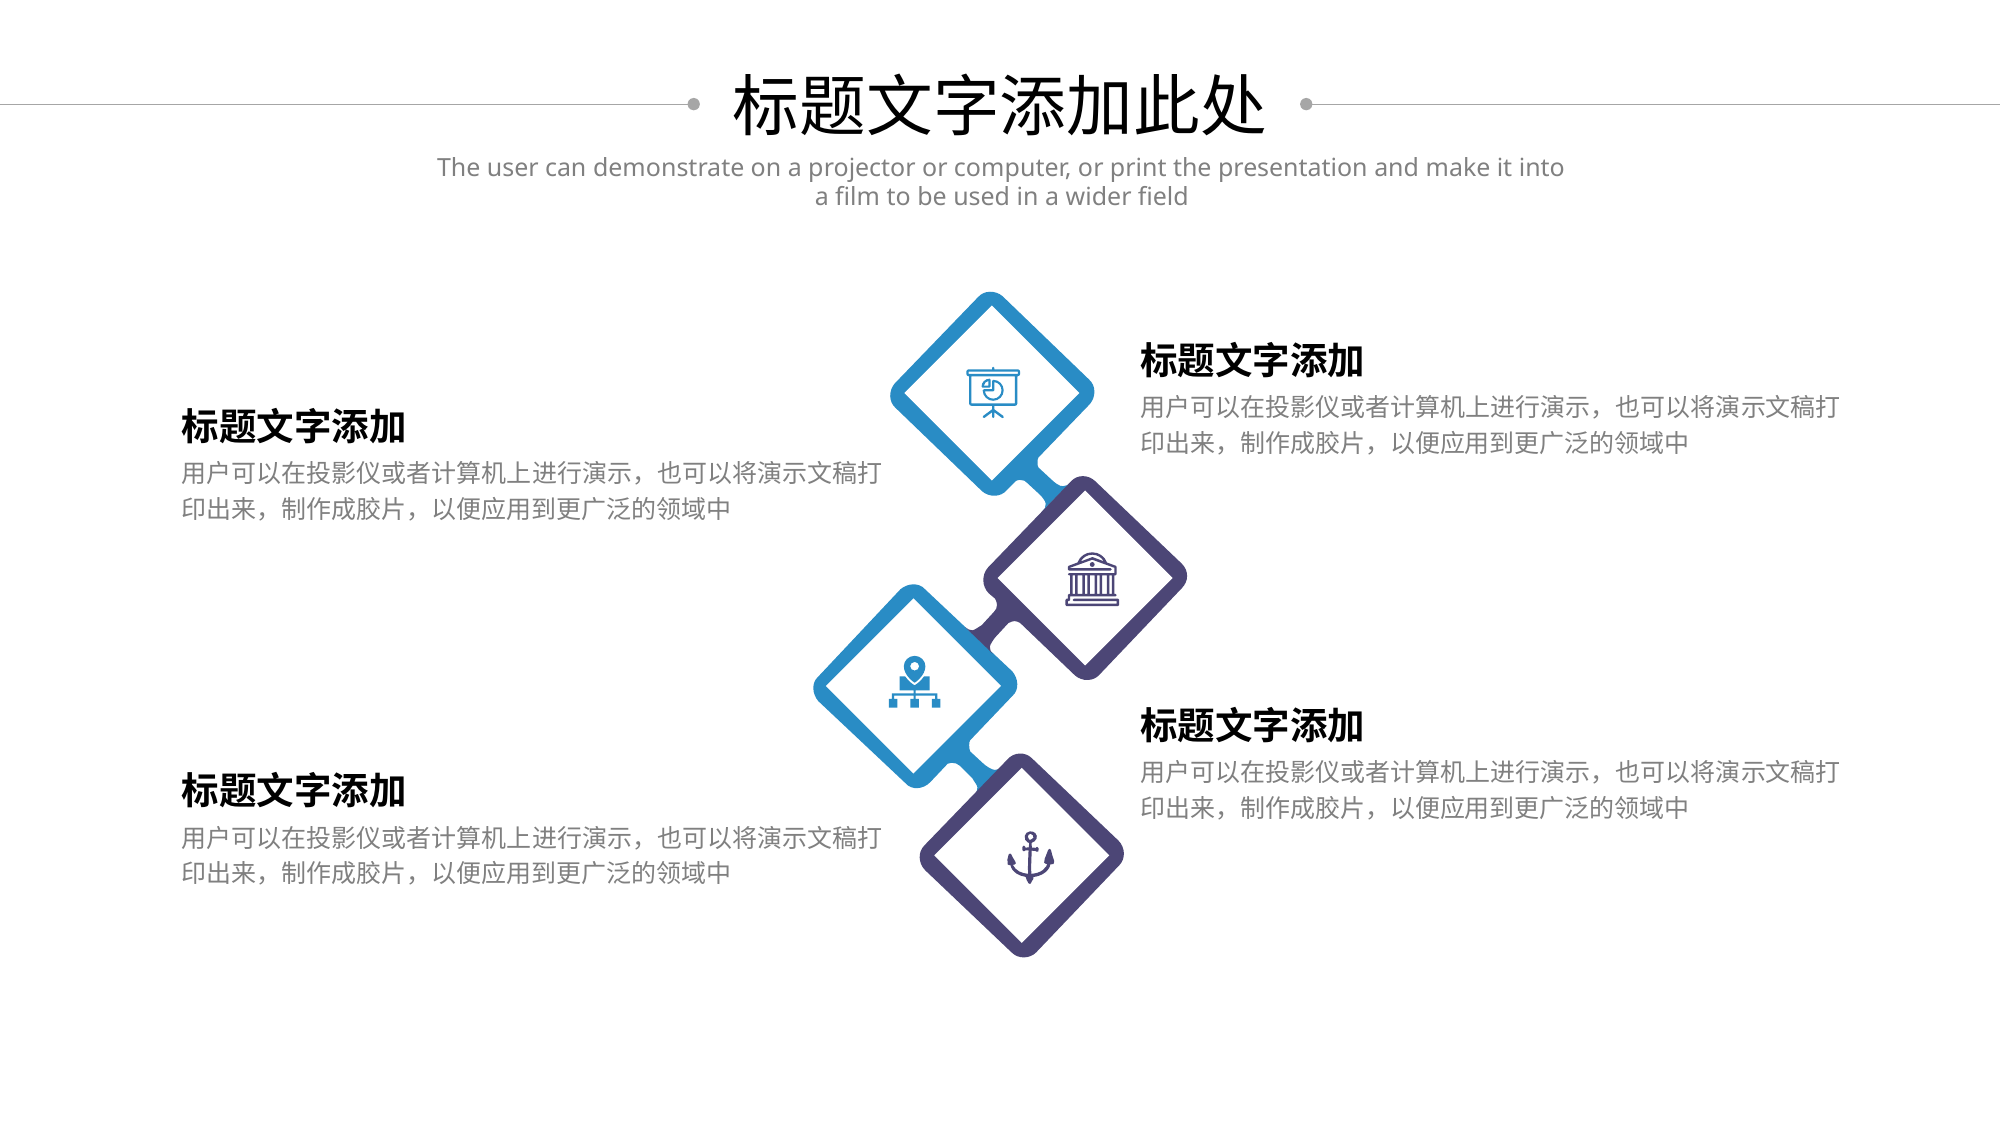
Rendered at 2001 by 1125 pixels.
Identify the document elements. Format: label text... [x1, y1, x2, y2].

text_box [932, 766, 1111, 945]
text_box [1007, 831, 1055, 884]
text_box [1125, 685, 1857, 832]
text_box [996, 488, 1175, 667]
text_box [892, 291, 1095, 508]
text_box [166, 386, 898, 532]
text_box [888, 655, 941, 708]
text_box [166, 751, 898, 897]
text_box The user can demonstrate on a projector or computer, or print the presentation and make it into a film to be used in a wider field [412, 143, 1592, 219]
text_box [824, 597, 1003, 775]
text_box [1125, 320, 1857, 467]
text_box [1065, 552, 1120, 607]
text_box 标题文字添加此处 [718, 56, 1282, 143]
text_box [813, 584, 1018, 789]
text_box [966, 366, 1021, 419]
text_box [919, 753, 1124, 958]
text_box [902, 304, 1081, 482]
text_box [965, 476, 1188, 680]
